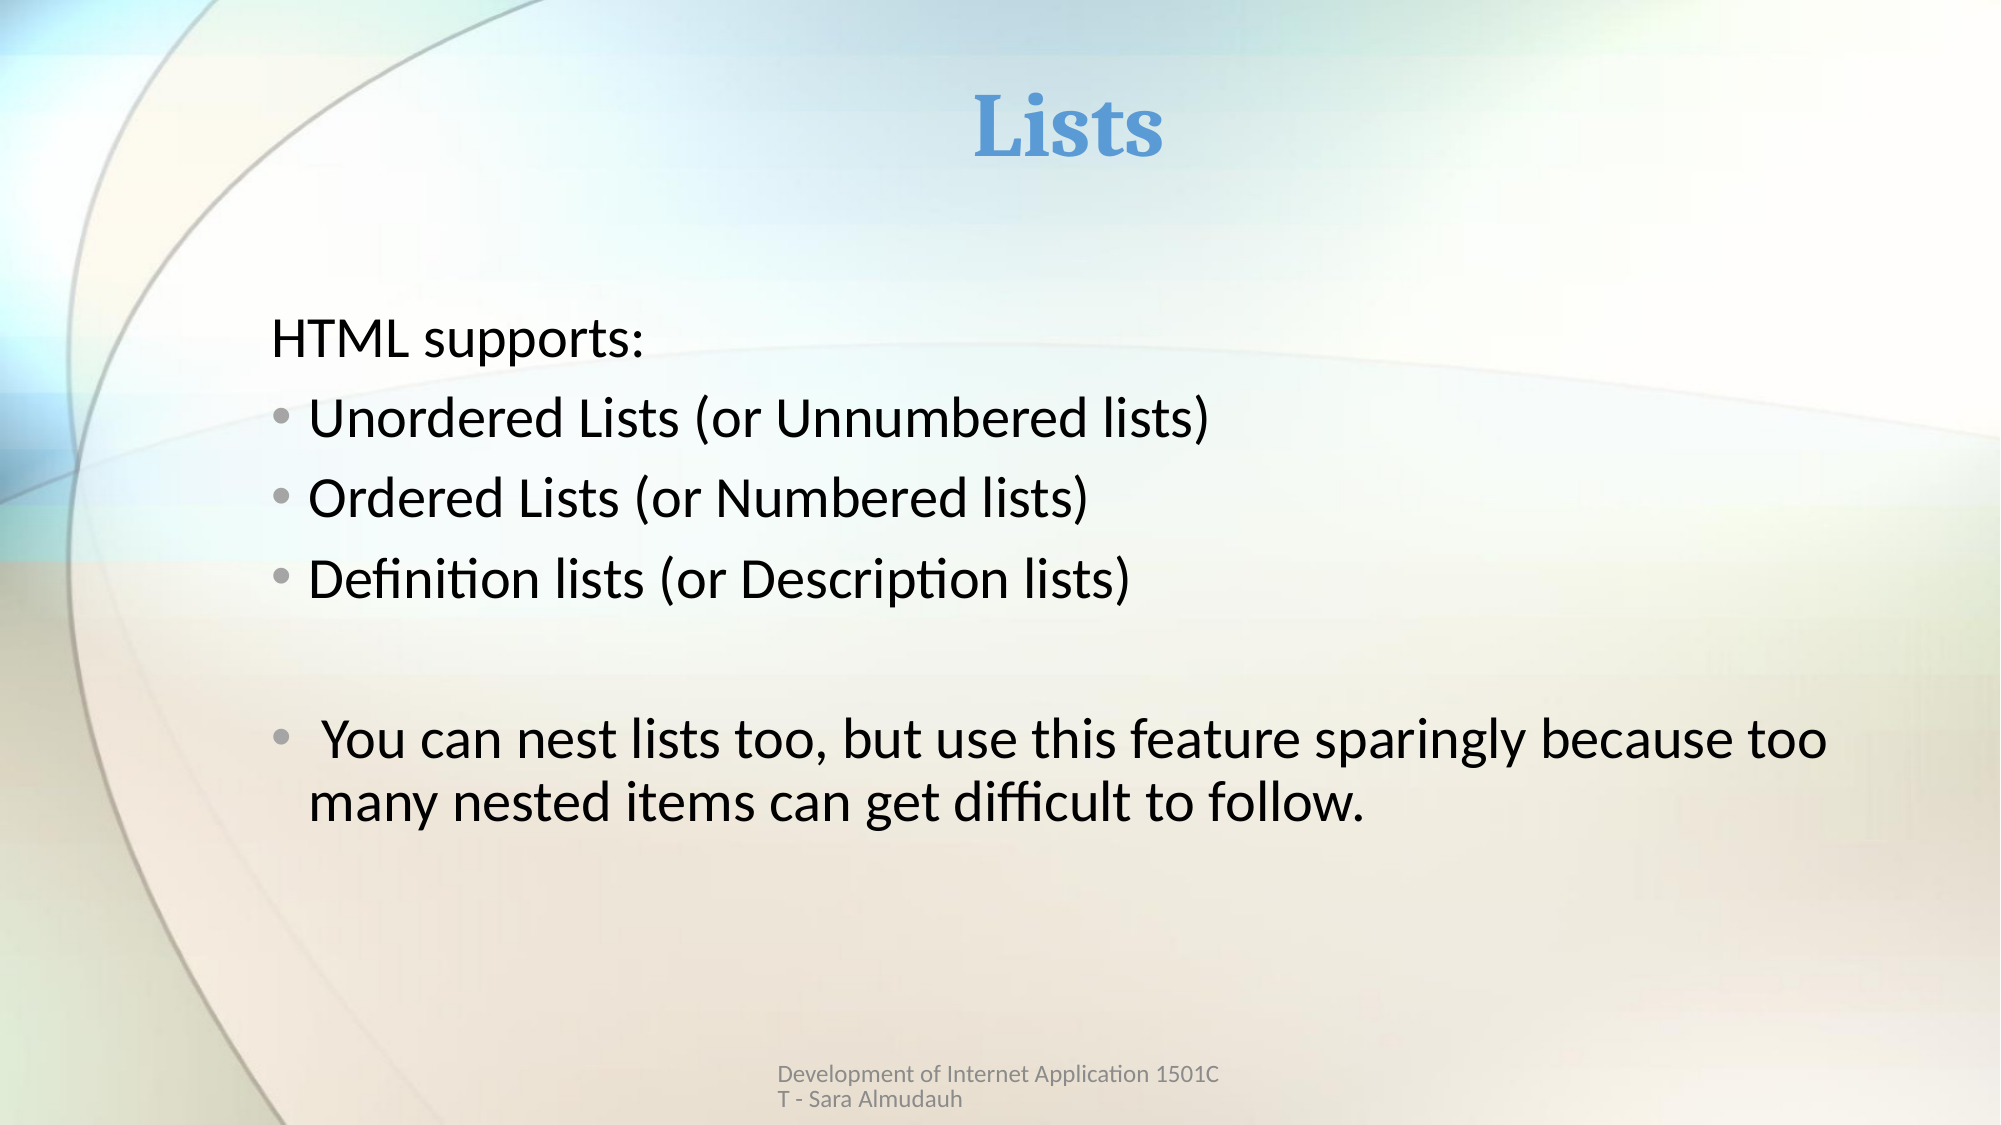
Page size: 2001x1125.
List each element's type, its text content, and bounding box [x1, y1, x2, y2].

title Lists [328, 51, 1810, 188]
list HTML supports: Unordered Lists (or Unnumbered lists) Ordered Lists (or Numbered lists) Definition lists (or Description lists) You can nest lists too, but use this feature sparingly because too many nested items can get difficult to follow. [256, 299, 1863, 1014]
footer Development of Internet Application 1501CT - Sara Almudauh [762, 1042, 1238, 1103]
picture [0, 0, 2001, 1125]
